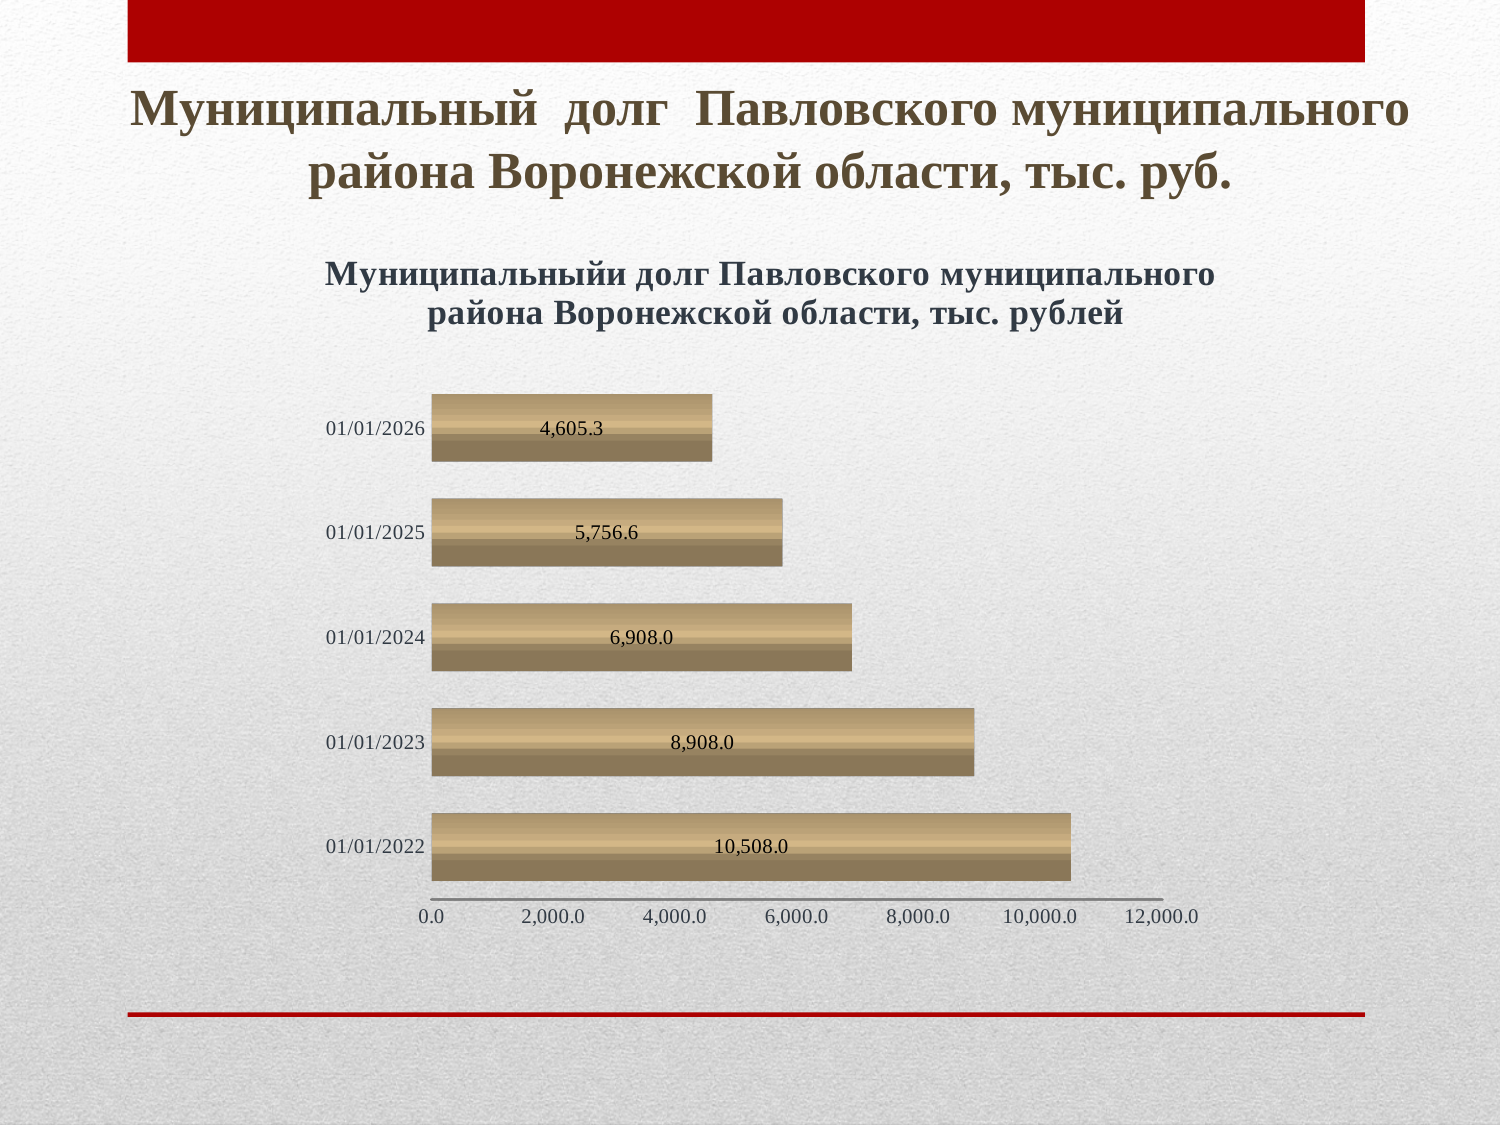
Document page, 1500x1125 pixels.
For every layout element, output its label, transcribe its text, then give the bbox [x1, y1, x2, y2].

text_box Муниципальный долг Павловского муниципального района Воронежской области, тыс. руб. [95, 66, 1446, 206]
chart [214, 237, 1389, 1001]
